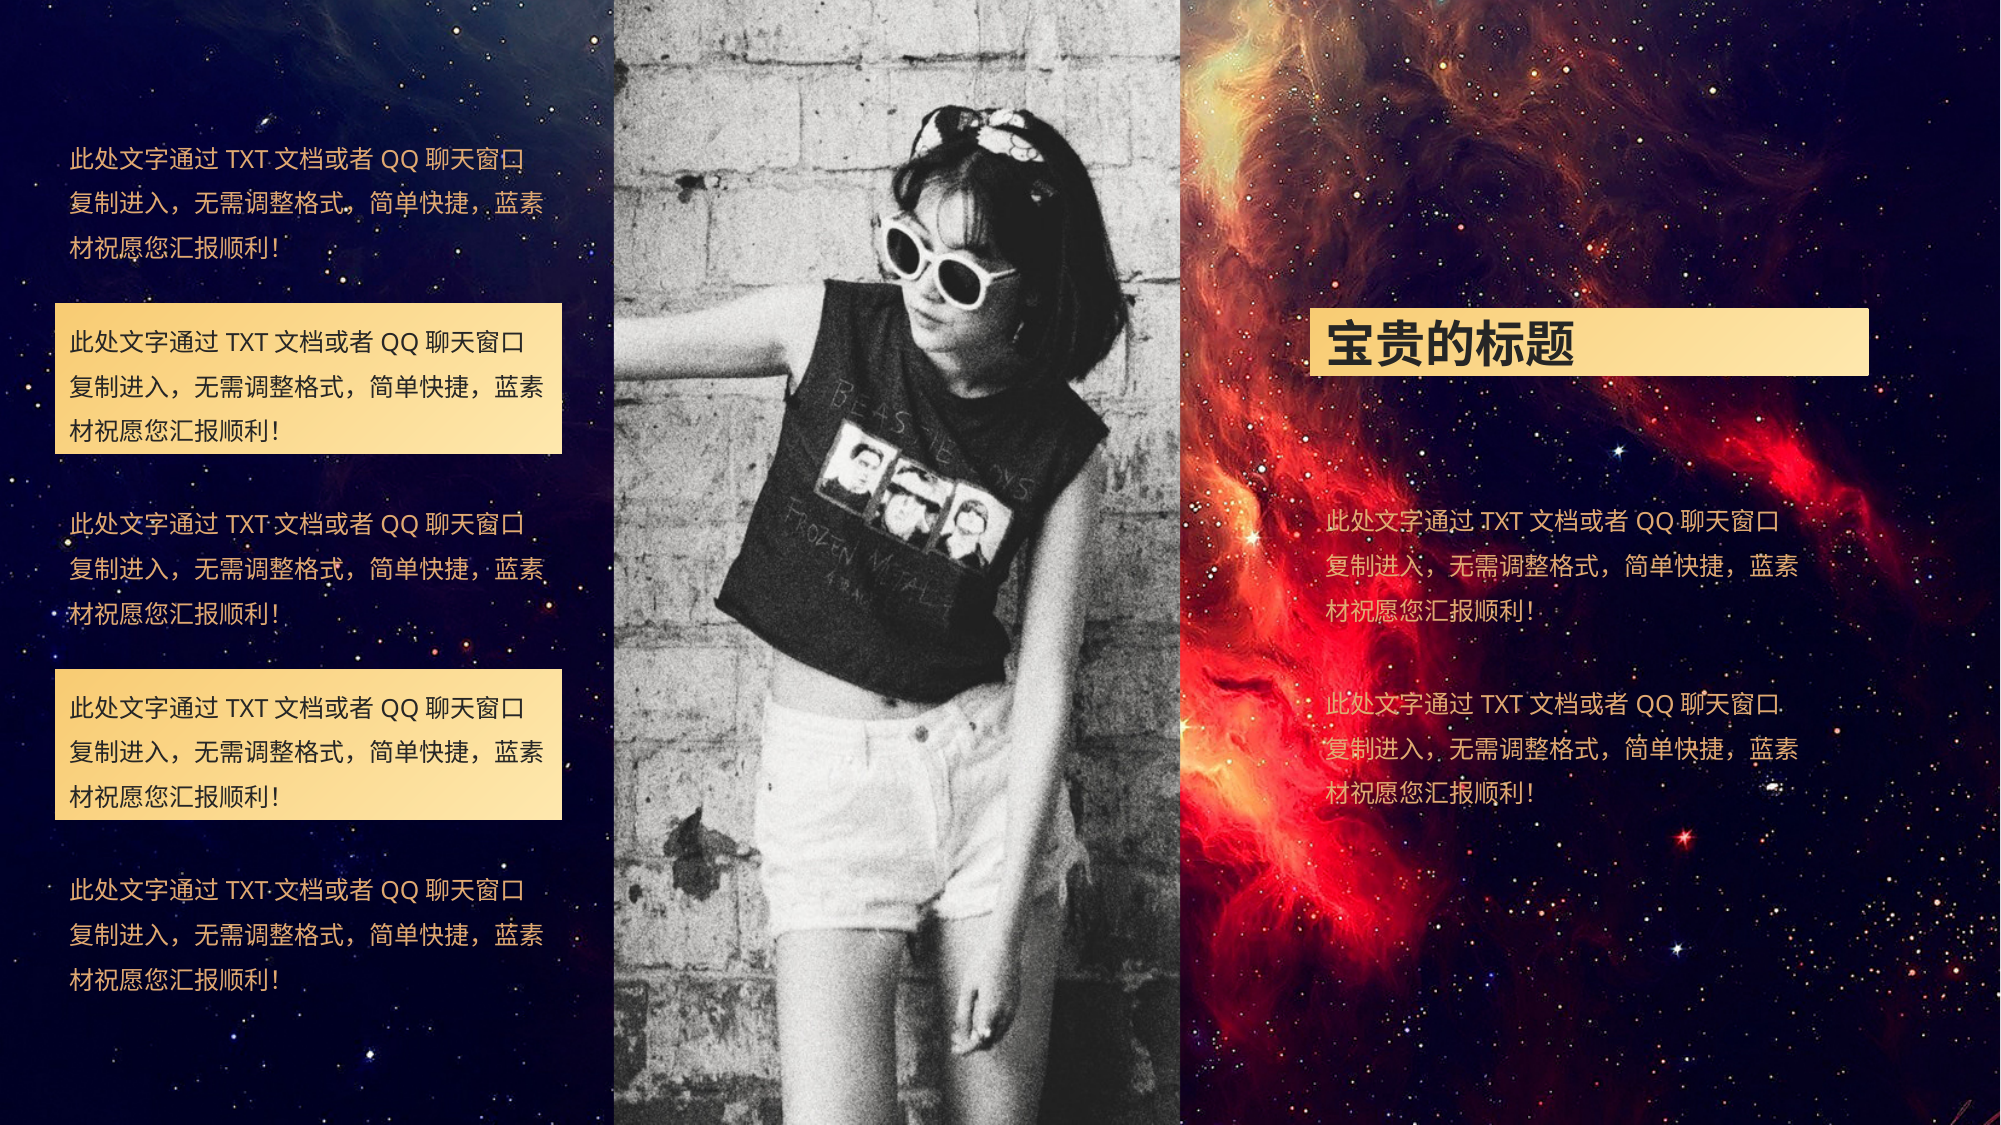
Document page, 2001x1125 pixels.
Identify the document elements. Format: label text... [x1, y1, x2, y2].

picture [0, 0, 613, 1125]
text_box 此处文字通过TXT文档或者QQ聊天窗口复制进入，无需调整格式，简单快捷，蓝素材祝愿您汇报顺利！ [55, 852, 562, 1002]
text_box 此处文字通过TXT文档或者QQ聊天窗口复制进入，无需调整格式，简单快捷，蓝素材祝愿您汇报顺利！ [55, 486, 562, 637]
text_box 此处文字通过TXT文档或者QQ聊天窗口复制进入，无需调整格式，简单快捷，蓝素材祝愿您汇报顺利！ [1310, 665, 1817, 816]
text_box 此处文字通过TXT文档或者QQ聊天窗口复制进入，无需调整格式，简单快捷，蓝素材祝愿您汇报顺利！ [1310, 482, 1817, 633]
text_box 此处文字通过TXT文档或者QQ聊天窗口复制进入，无需调整格式，简单快捷，蓝素材祝愿您汇报顺利！ [55, 120, 562, 271]
text_box 宝贵的标题 [1309, 308, 1869, 377]
picture [1181, 0, 2001, 1125]
text_box 此处文字通过TXT文档或者QQ聊天窗口复制进入，无需调整格式，简单快捷，蓝素材祝愿您汇报顺利！ [55, 303, 562, 454]
text_box 此处文字通过TXT文档或者QQ聊天窗口复制进入，无需调整格式，简单快捷，蓝素材祝愿您汇报顺利！ [55, 669, 562, 820]
text_box [613, 0, 1181, 1125]
